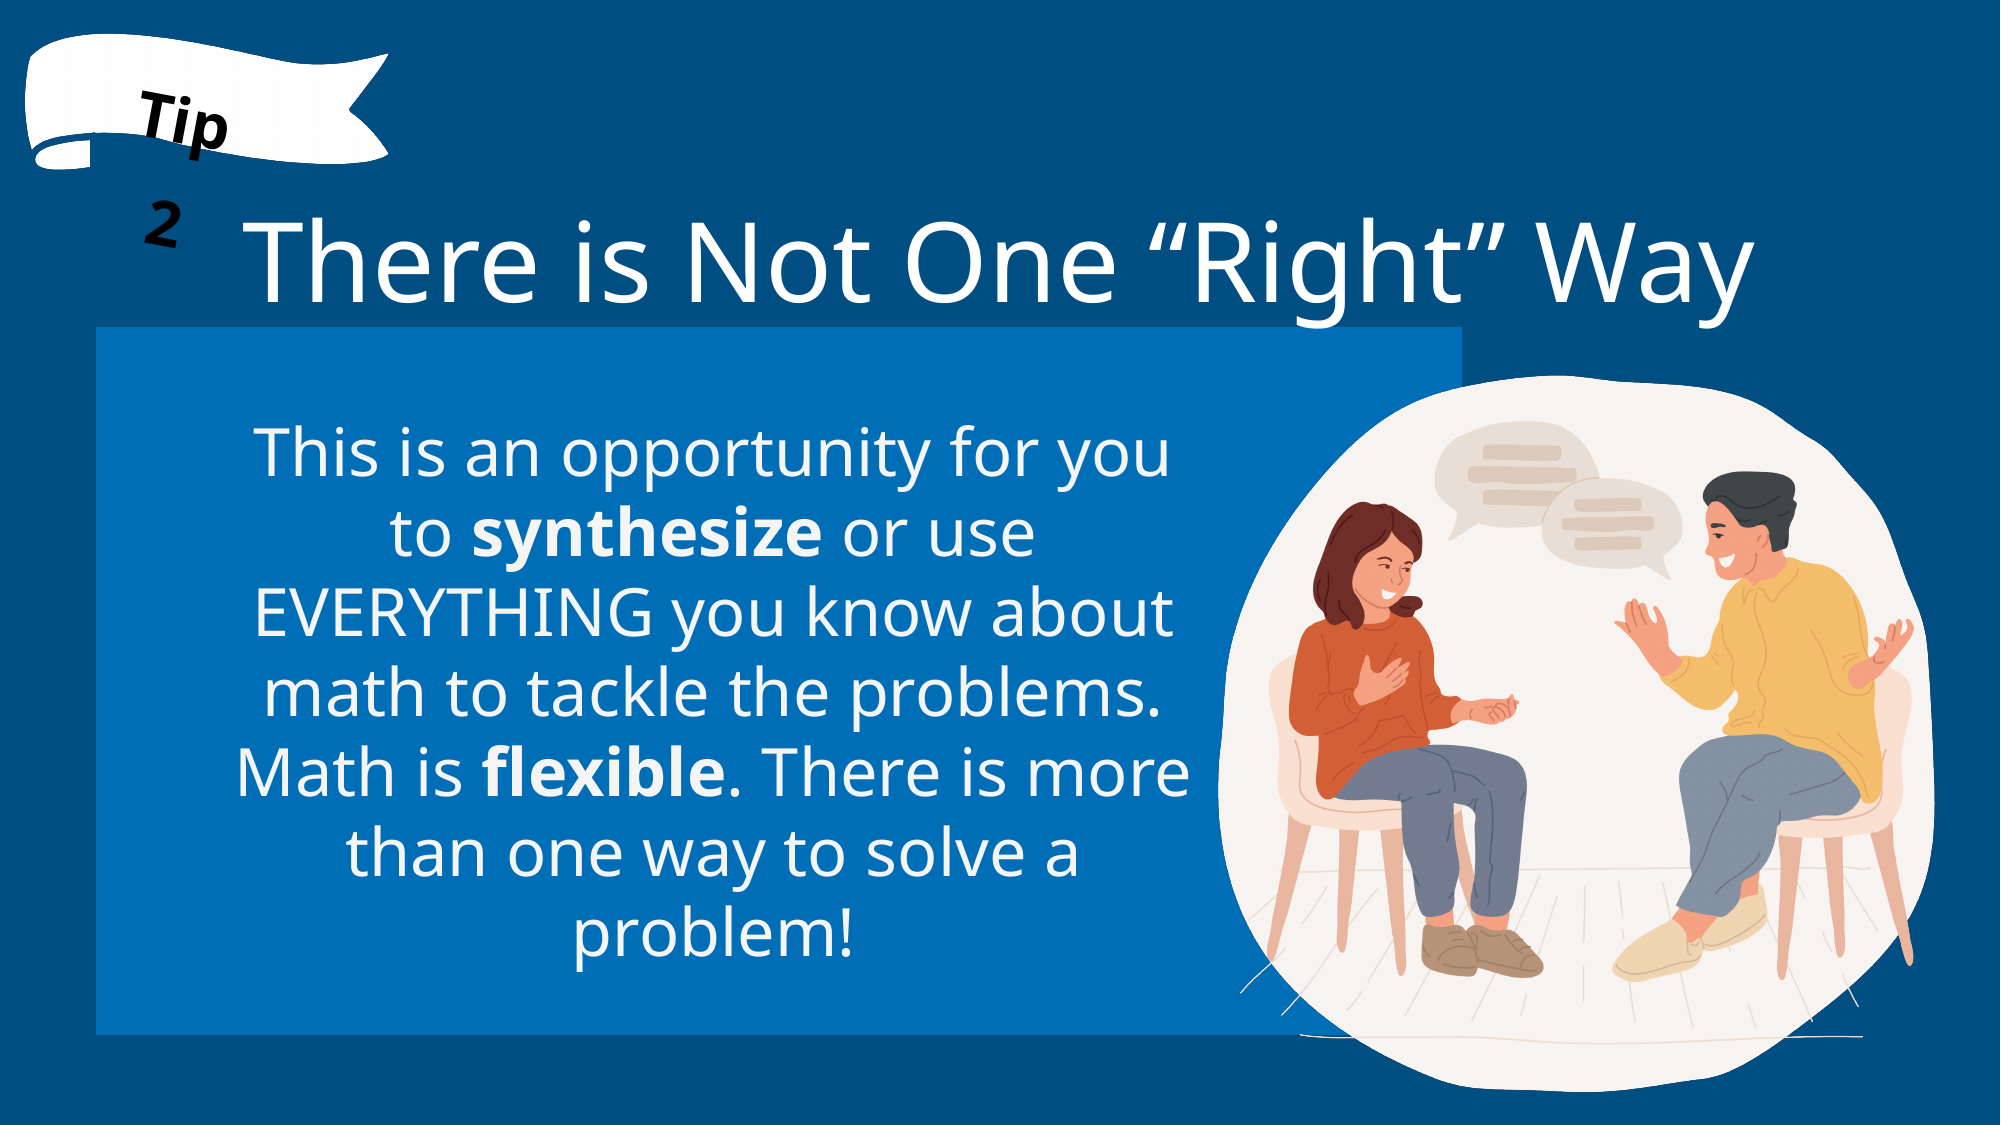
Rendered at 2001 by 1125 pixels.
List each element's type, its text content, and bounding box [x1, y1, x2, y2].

text_box There is Not One “Right” Way [30, 175, 1970, 325]
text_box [95, 310, 1463, 1035]
text_box [24, 33, 389, 171]
text_box [1212, 375, 1940, 1093]
text_box Tip 2 [88, 39, 266, 272]
